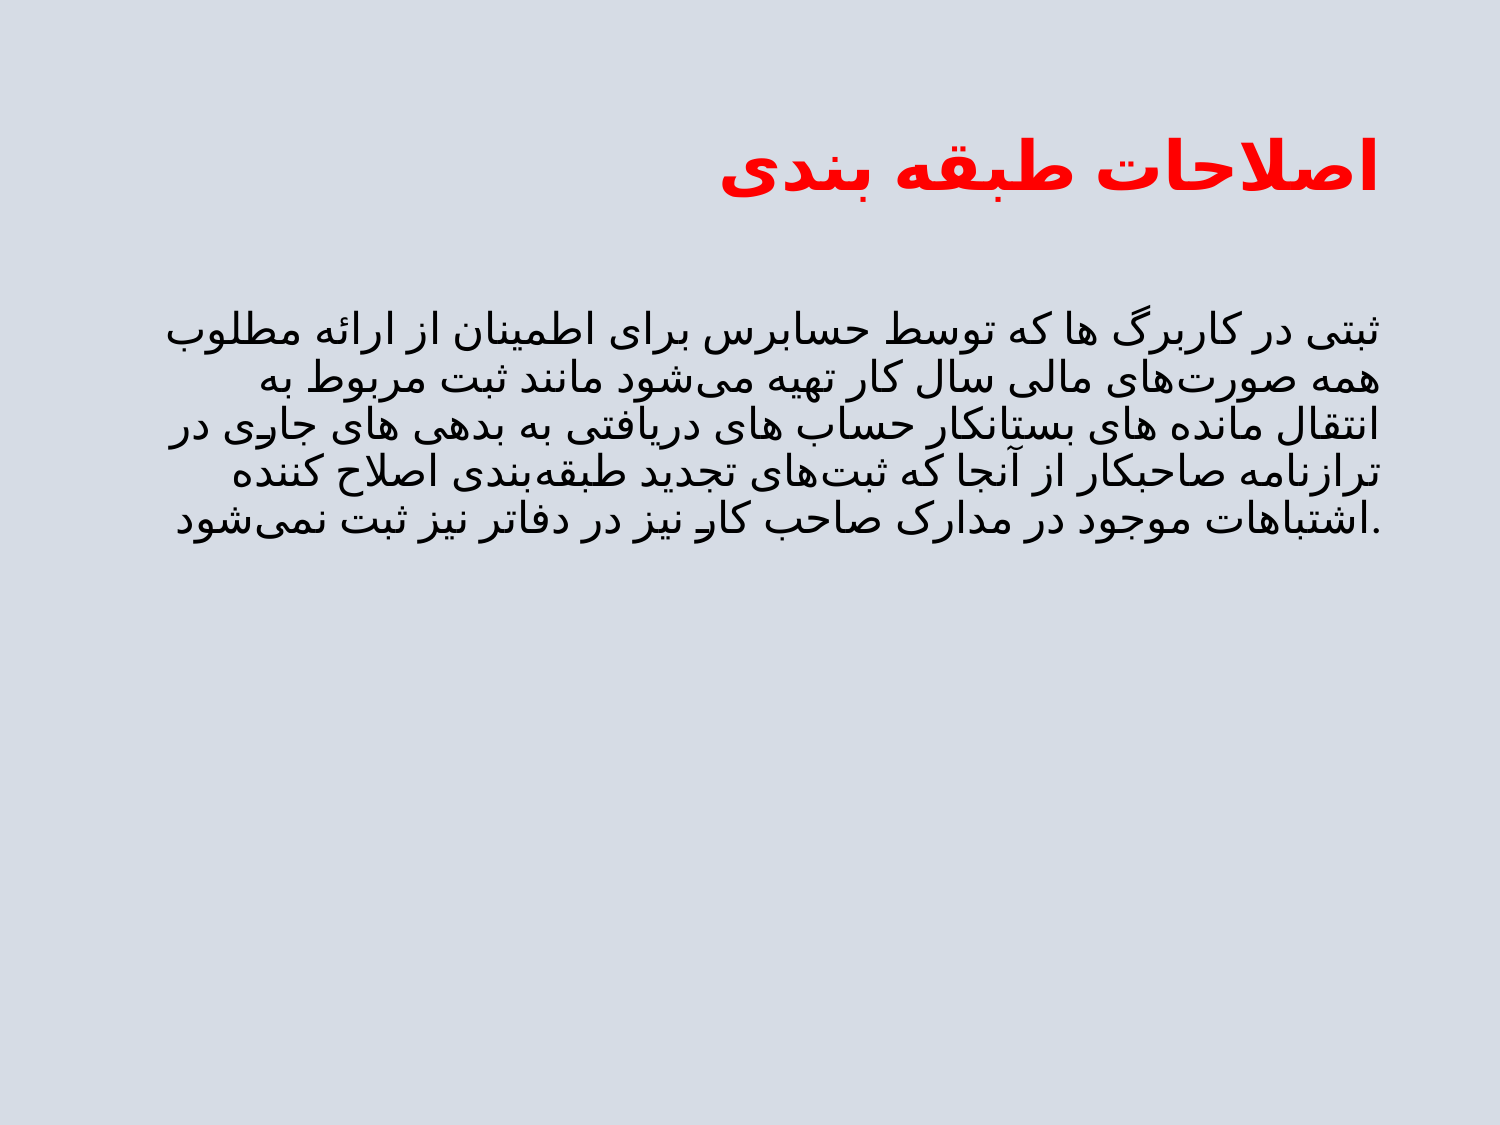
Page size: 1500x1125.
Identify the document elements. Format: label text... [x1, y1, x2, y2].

title اصلاحات طبقه بندی [103, 59, 1397, 278]
list ثبتی در کاربرگ ها که توسط حسابرس برای اطمینان از ارائه مطلوب همه صورت‌های مالی سال کار تهیه می‌شود مانند ثبت مربوط به انتقال مانده های بستانکار حساب های دریافتی به بدهی های جاری در ترازنامه صاحبکار از آنجا که ثبت‌های تجدید طبقه‌بندی اصلاح کننده اشتباهات موجود در مدارک صاحب کار نیز در دفاتر نیز ثبت نمی‌شود. [103, 299, 1397, 1014]
